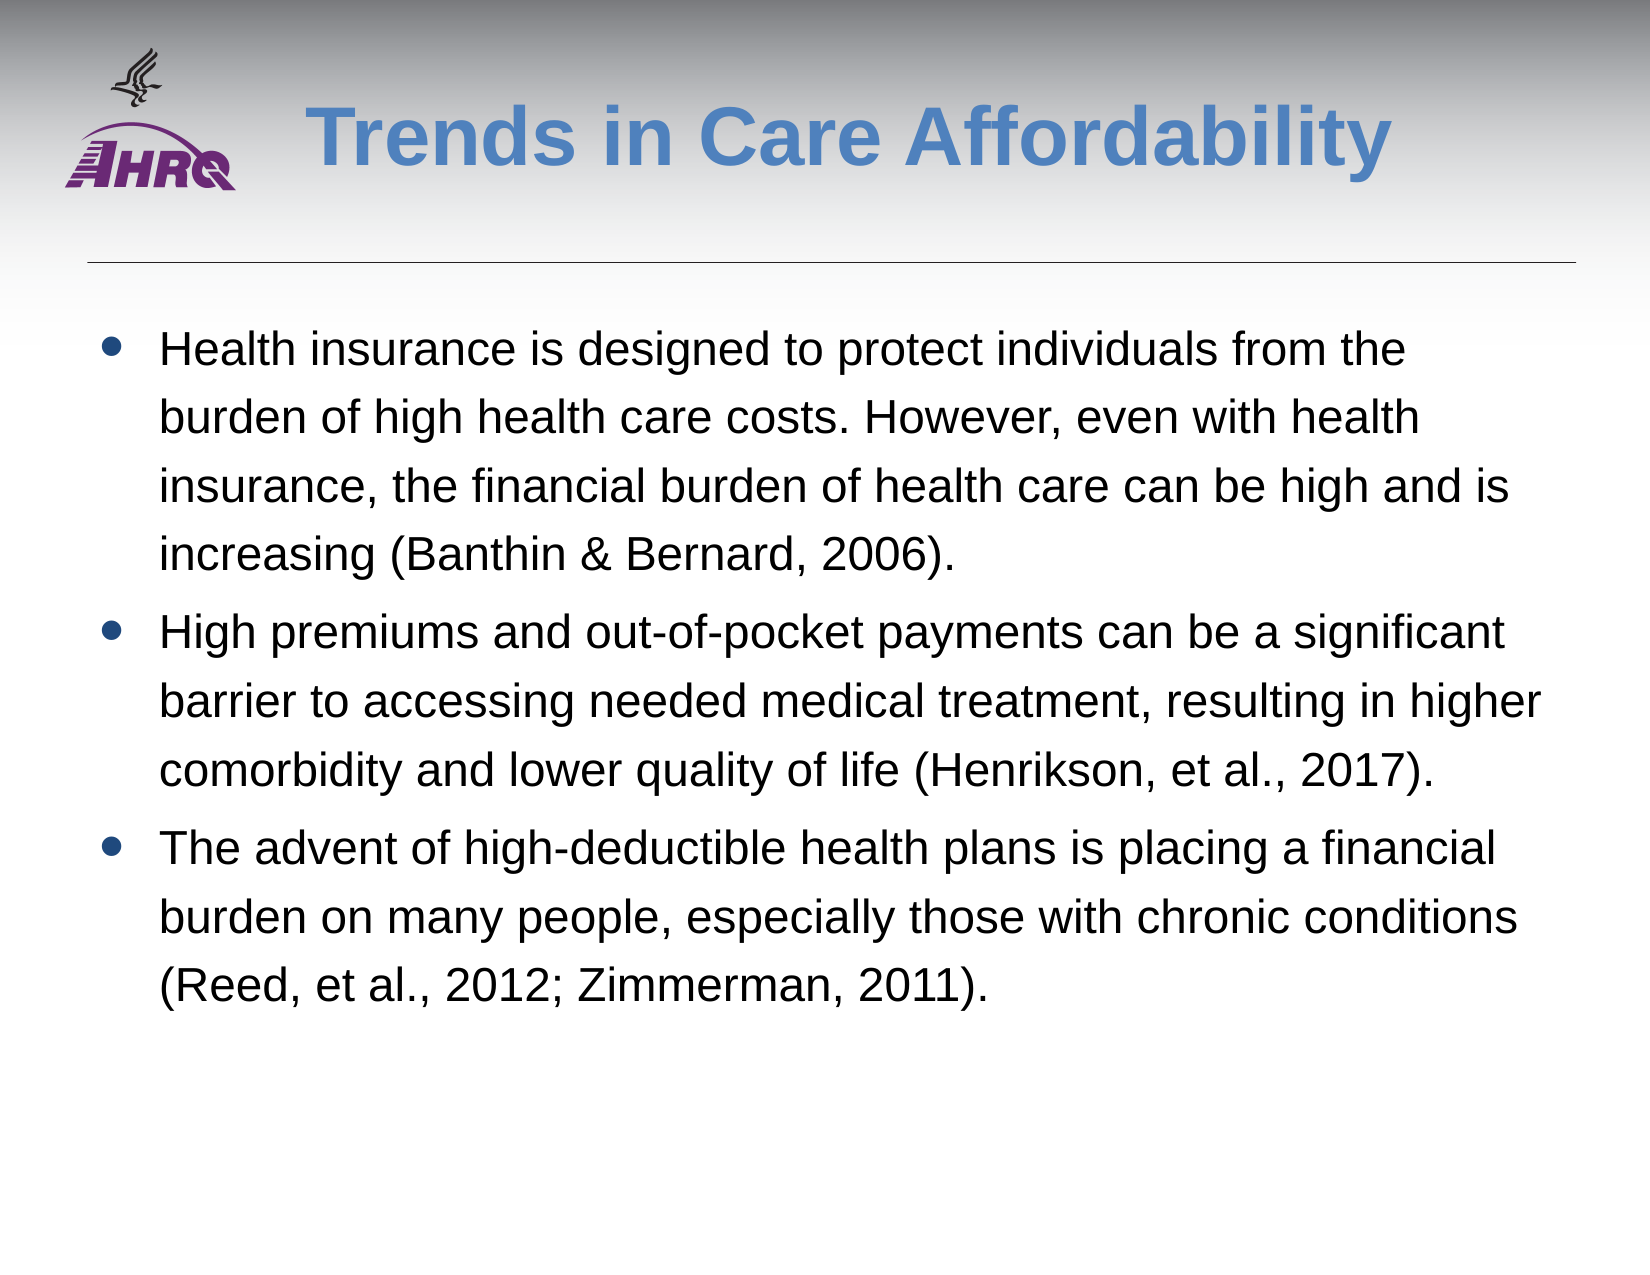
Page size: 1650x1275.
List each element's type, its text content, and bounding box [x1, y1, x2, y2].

list Health insurance is designed to protect individuals from the burden of high health care costs. However, even with health insurance, the financial burden of health care can be high and is increasing (Banthin & Bernard, 2006). High premiums and out-of-pocket payments can be a significant barrier to accessing needed medical treatment, resulting in higher comorbidity and lower quality of life (Henrikson, et al., 2017). The advent of high-deductible health plans is placing a financial burden on many people, especially those with chronic conditions (Reed, et al., 2012; Zimmerman, 2011). [82, 297, 1568, 1088]
picture [0, 0, 1650, 1275]
title Trends in Care Affordability [288, 51, 1568, 213]
